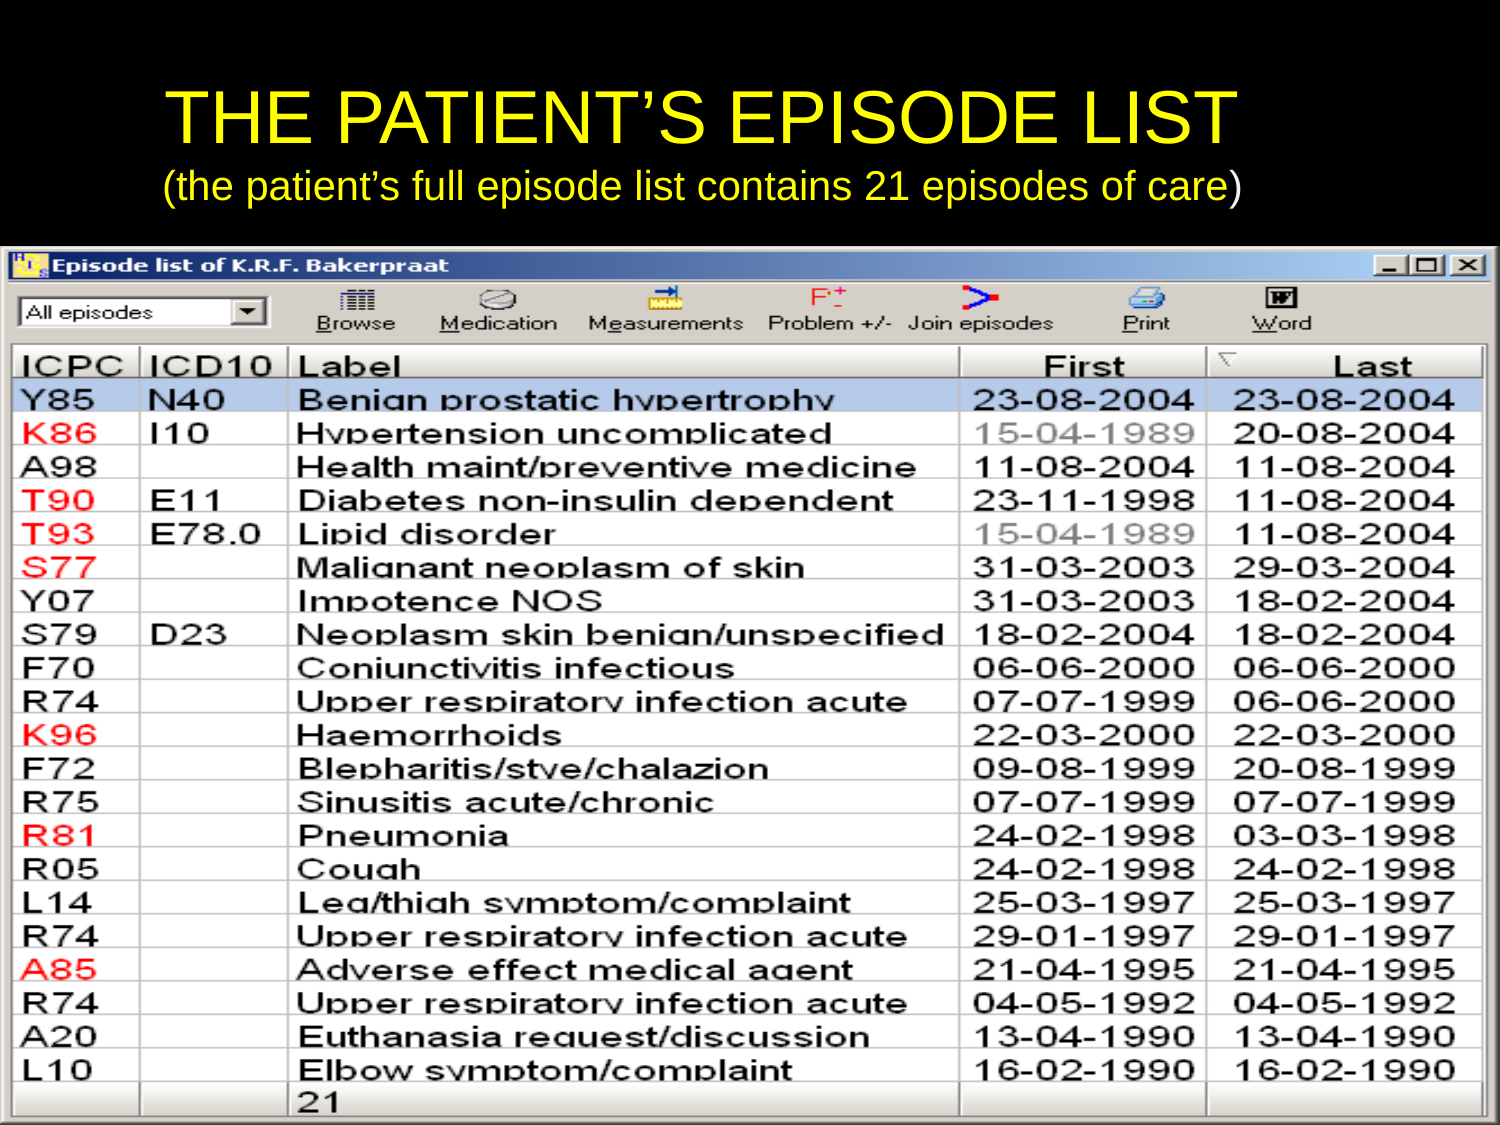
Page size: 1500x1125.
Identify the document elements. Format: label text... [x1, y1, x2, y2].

title THE PATIENT’S EPISODE LIST (the patient’s full episode list contains 21 episodes of care) [0, 45, 1500, 233]
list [0, 245, 1500, 1125]
